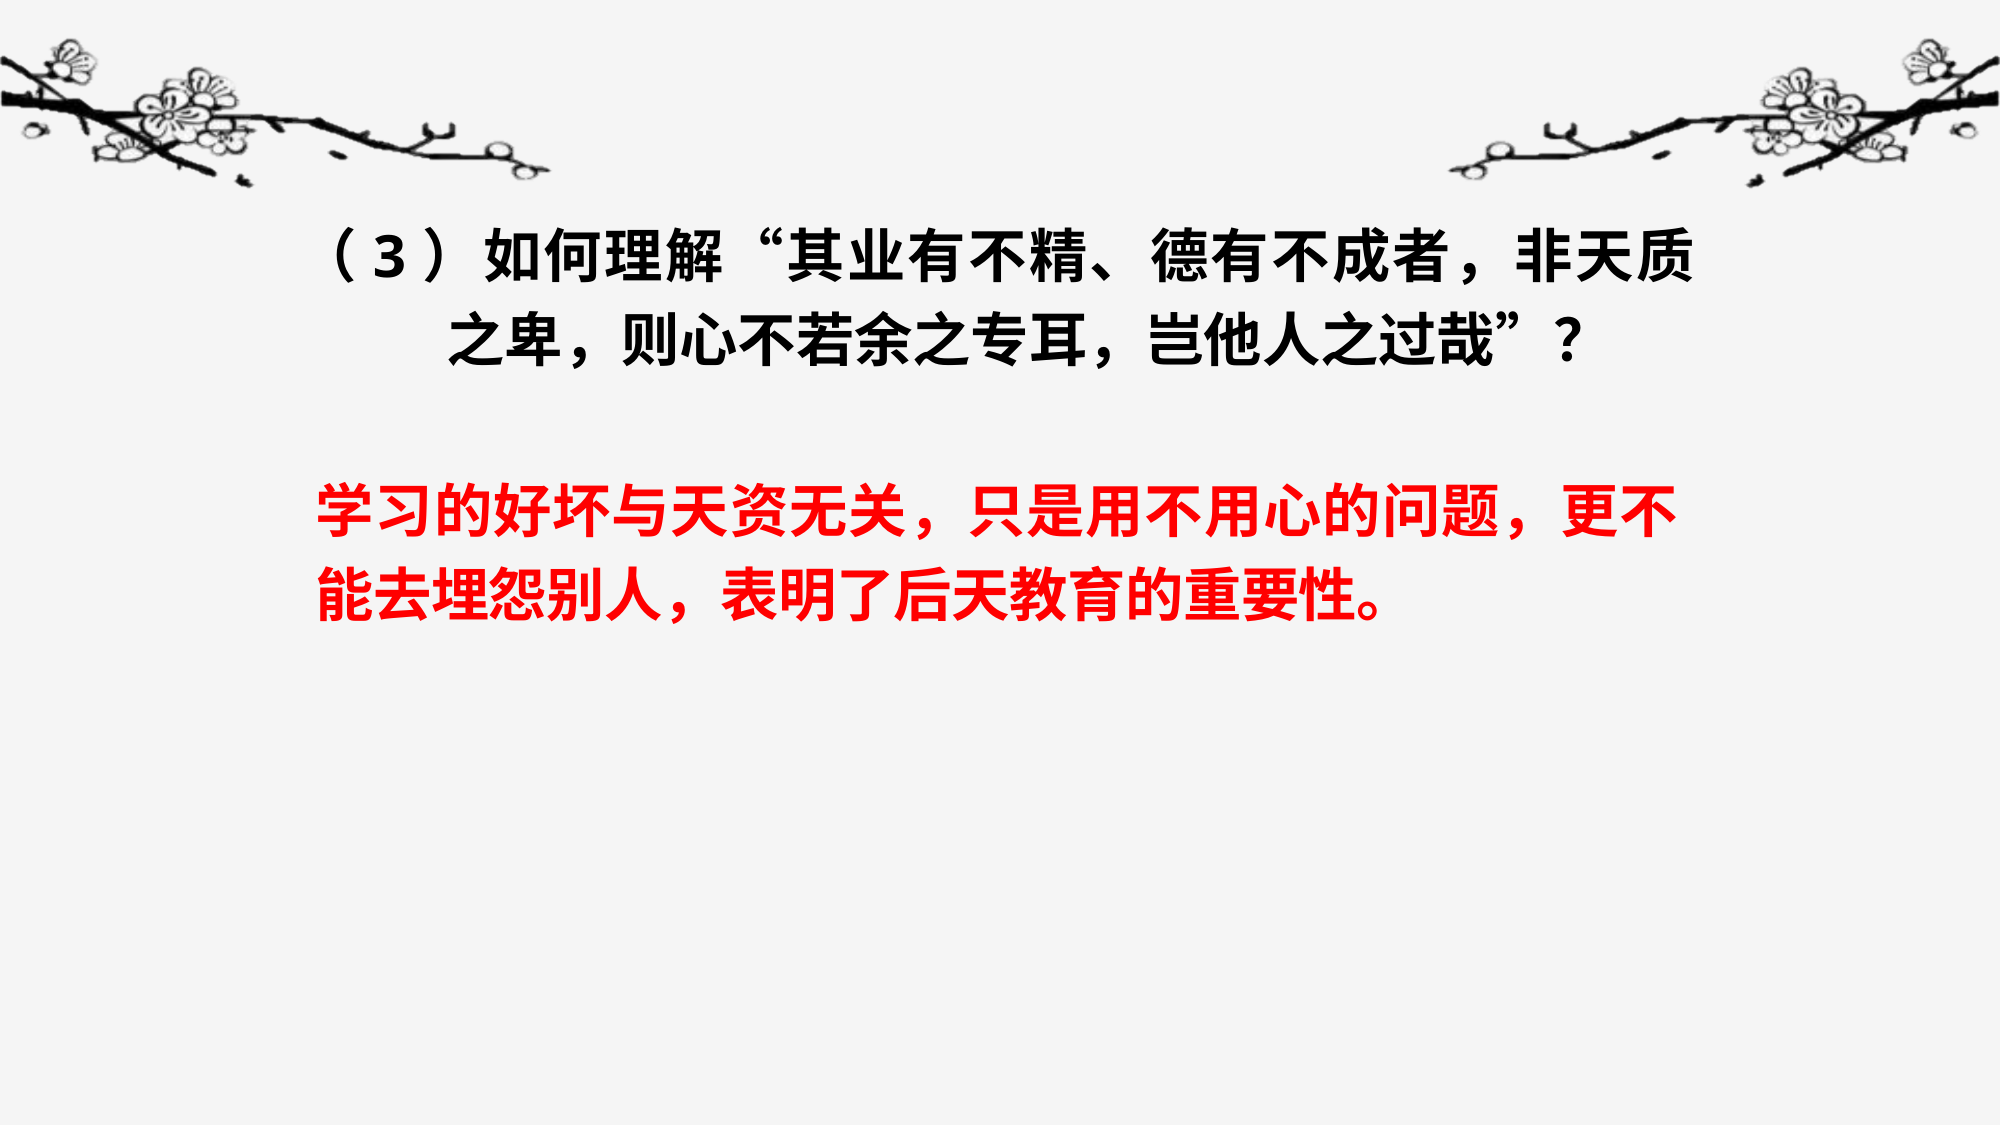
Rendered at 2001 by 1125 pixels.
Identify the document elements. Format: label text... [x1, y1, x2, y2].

text_box （3）如何理解“其业有不精、德有不成者，非天质之卑，则心不若余之专耳，岂他人之过哉”？ [283, 197, 1710, 381]
picture [0, 0, 673, 310]
picture [1327, 0, 2000, 310]
text_box 学习的好坏与天资无关，只是用不用心的问题，更不能去埋怨别人，表明了后天教育的重要性。 [300, 452, 1692, 636]
